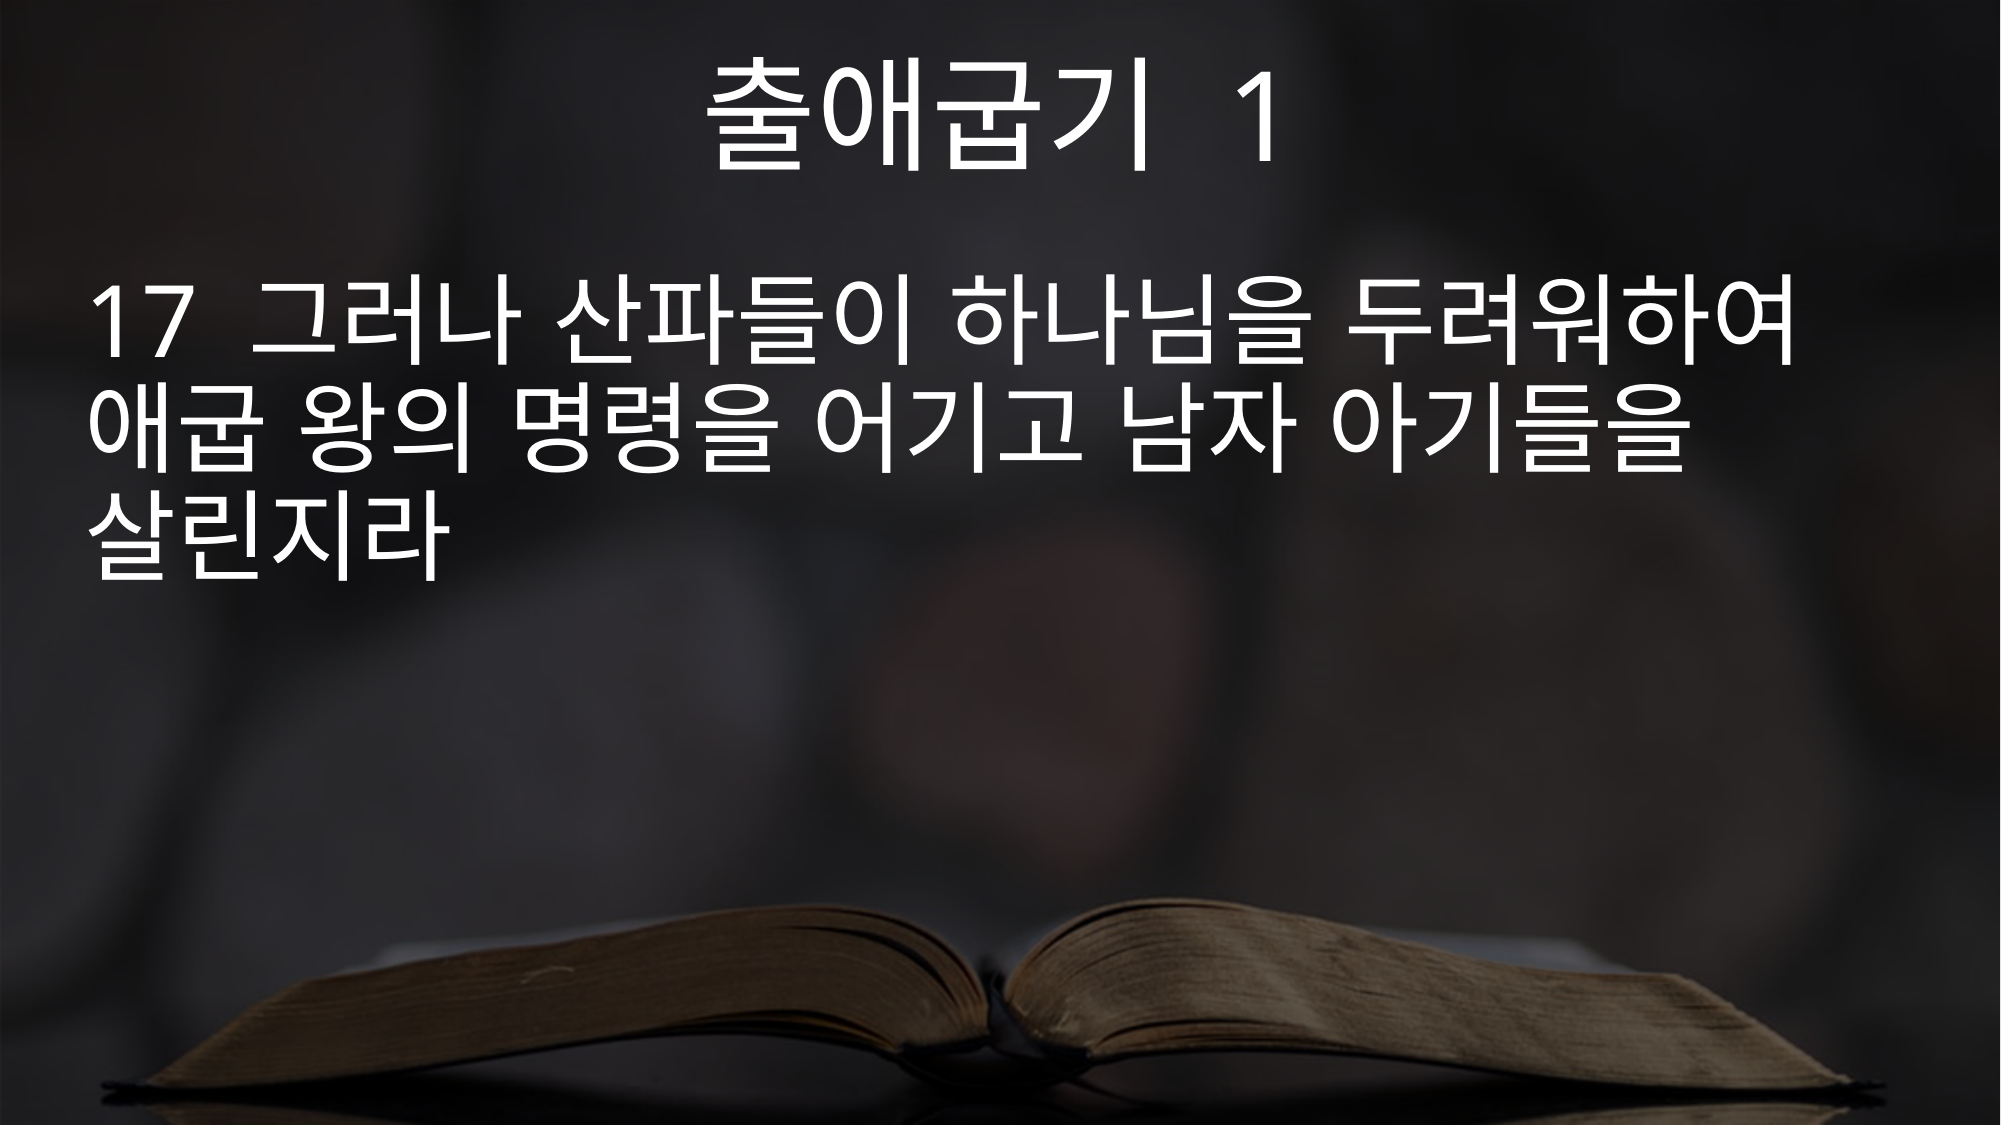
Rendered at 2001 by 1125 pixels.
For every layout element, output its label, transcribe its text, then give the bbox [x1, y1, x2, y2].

list 17 그러나 산파들이 하나님을 두려워하여 애굽 왕의 명령을 어기고 남자 아기들을 살린지라 [69, 263, 1953, 423]
footer 출애굽기 1 [0, 32, 2000, 192]
picture [0, 0, 2001, 1125]
